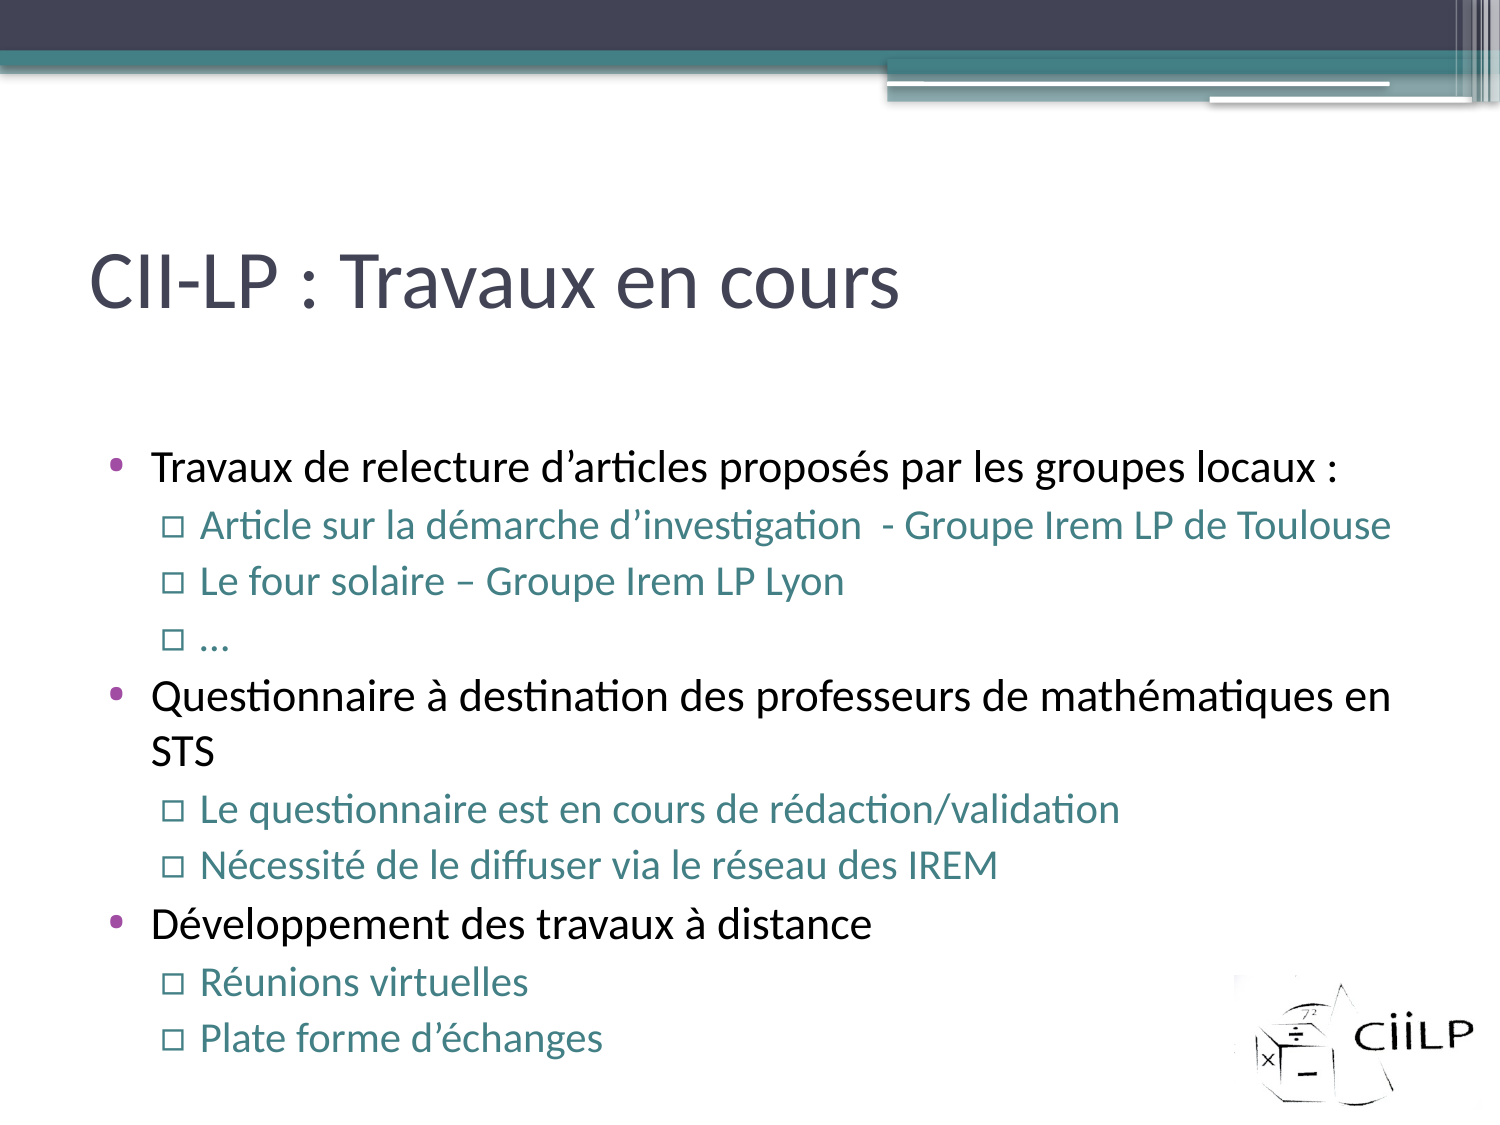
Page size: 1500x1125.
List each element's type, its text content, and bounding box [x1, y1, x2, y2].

picture [1233, 975, 1483, 1110]
list Travaux de relecture d’articles proposés par les groupes locaux : Article sur la démarche d’investigation - Groupe Irem LP de Toulouse Le four solaire – Groupe Irem LP Lyon … Questionnaire à destination des professeurs de mathématiques en STS Le questionnaire est en cours de rédaction/validation Nécessité de le diffuser via le réseau des IREM Développement des travaux à distance Réunions virtuelles Plate forme d’échanges [75, 368, 1425, 1079]
title CII-LP : Travaux en cours [75, 187, 1425, 363]
